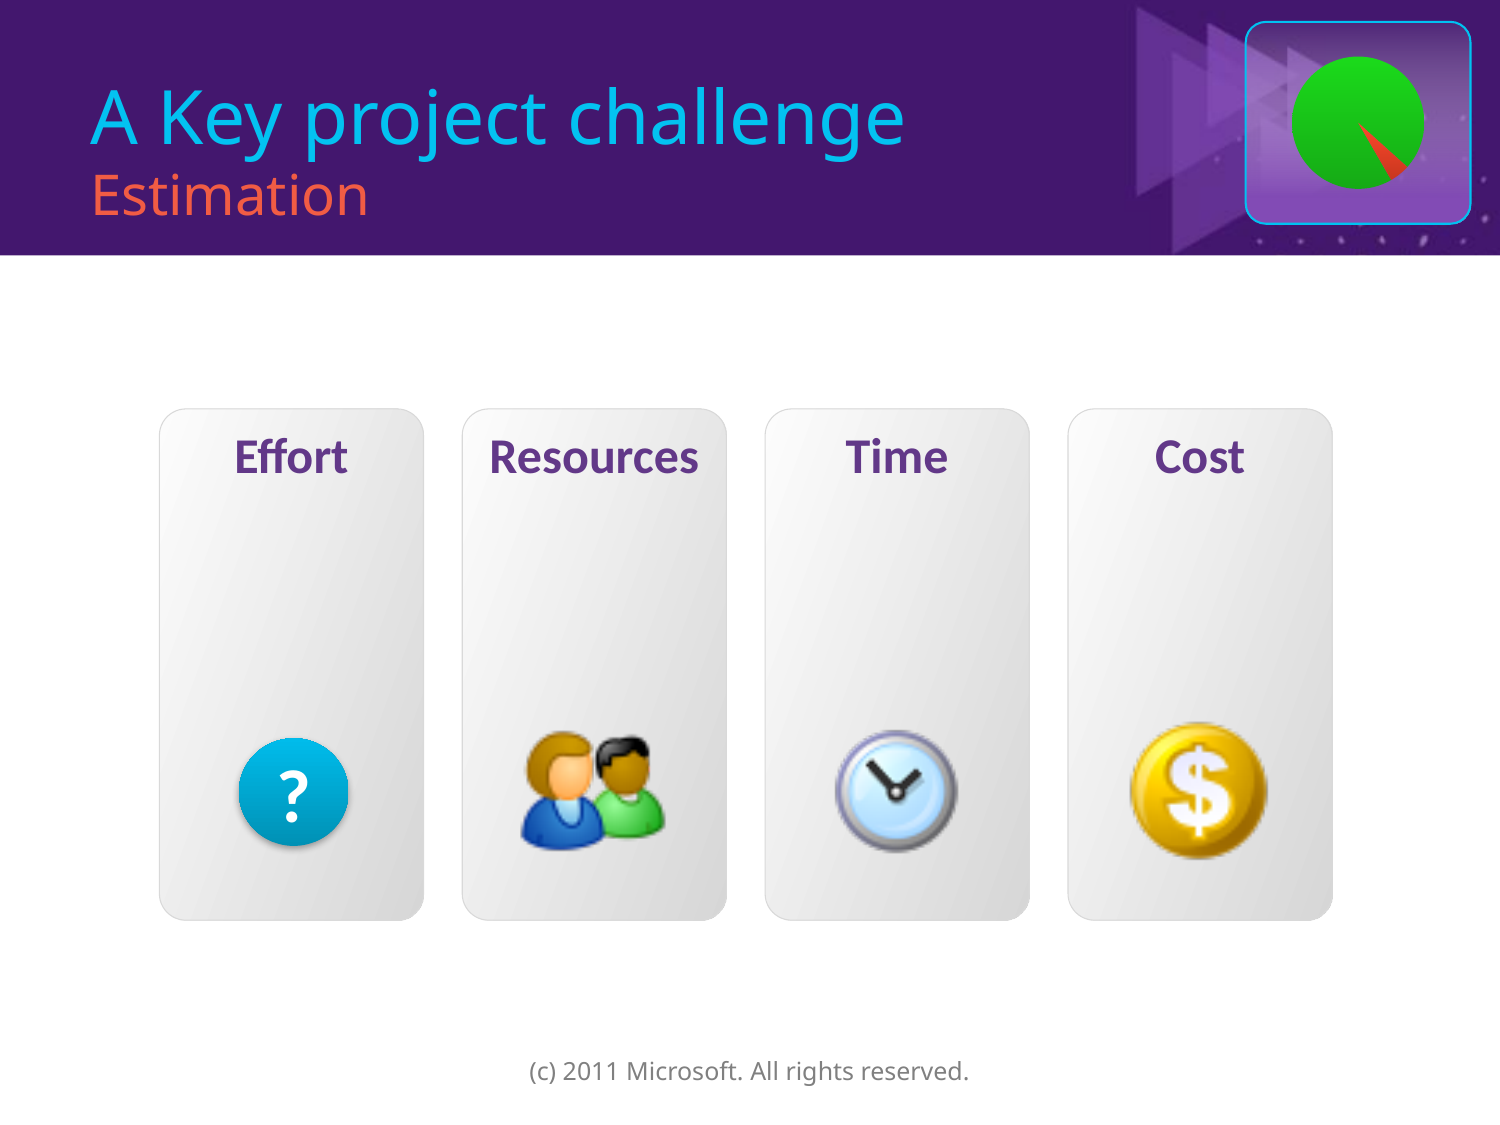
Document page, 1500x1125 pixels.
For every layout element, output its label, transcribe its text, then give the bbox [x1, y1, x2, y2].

footer (c) 2011 Microsoft. All rights reserved. [512, 1042, 988, 1103]
text_box ? [238, 738, 349, 846]
picture [519, 717, 670, 867]
text_box Cost [1065, 406, 1335, 923]
picture [0, 0, 1500, 255]
picture [830, 725, 964, 859]
text_box Time [763, 406, 1032, 923]
title A Key project challenge Estimation [75, 54, 1425, 243]
text_box Effort [157, 406, 426, 923]
text_box Resources [460, 406, 729, 923]
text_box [1245, 21, 1471, 224]
picture [1122, 714, 1278, 870]
